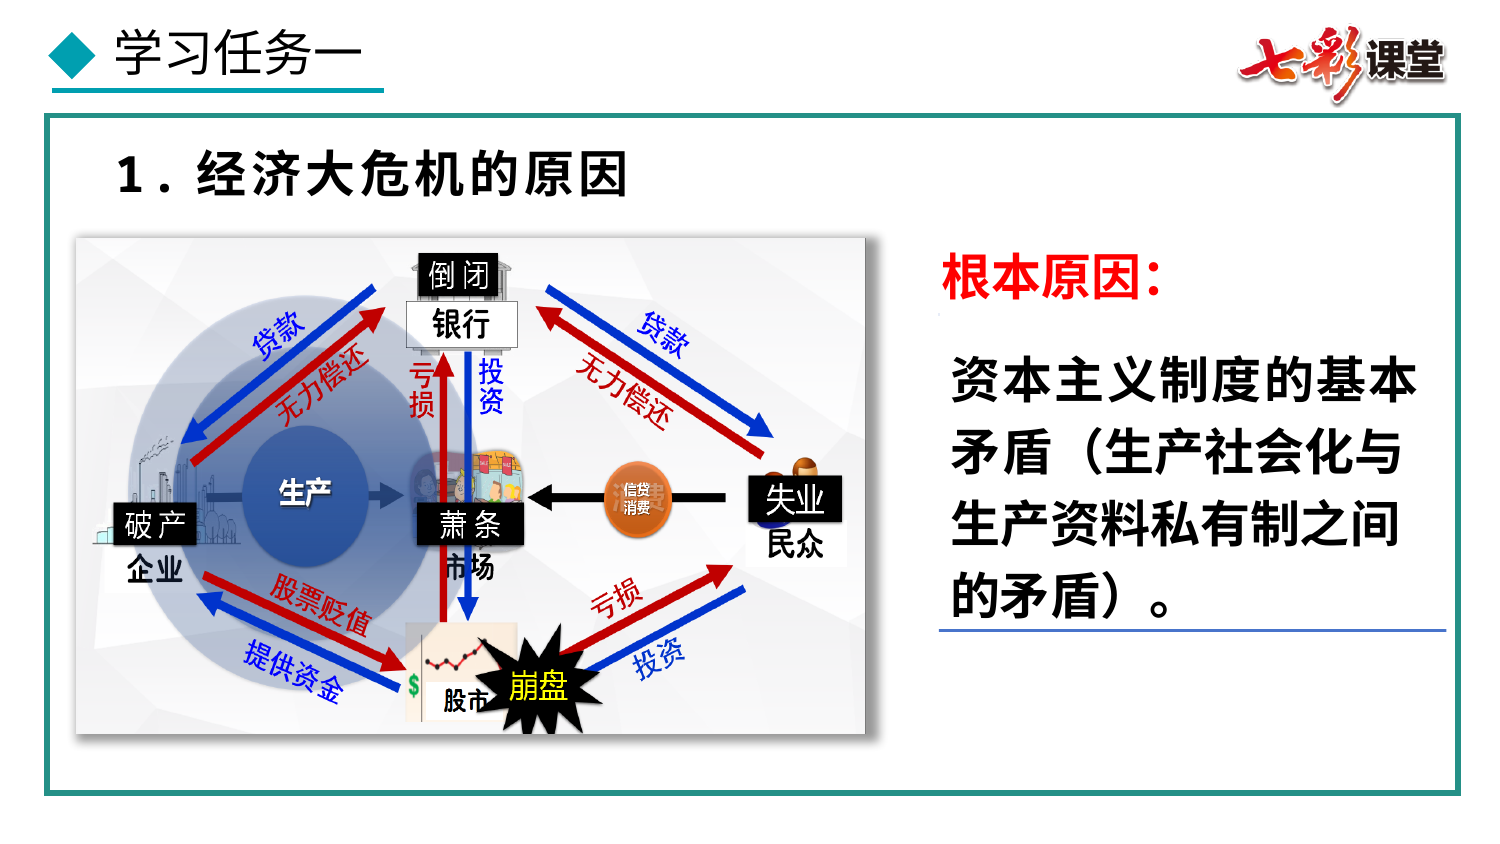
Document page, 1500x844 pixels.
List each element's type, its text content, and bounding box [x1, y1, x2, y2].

picture [76, 237, 866, 734]
text_box 根本原因： [927, 238, 1258, 314]
picture [1234, 20, 1451, 108]
text_box 1.经济大危机的原因 [100, 131, 720, 203]
